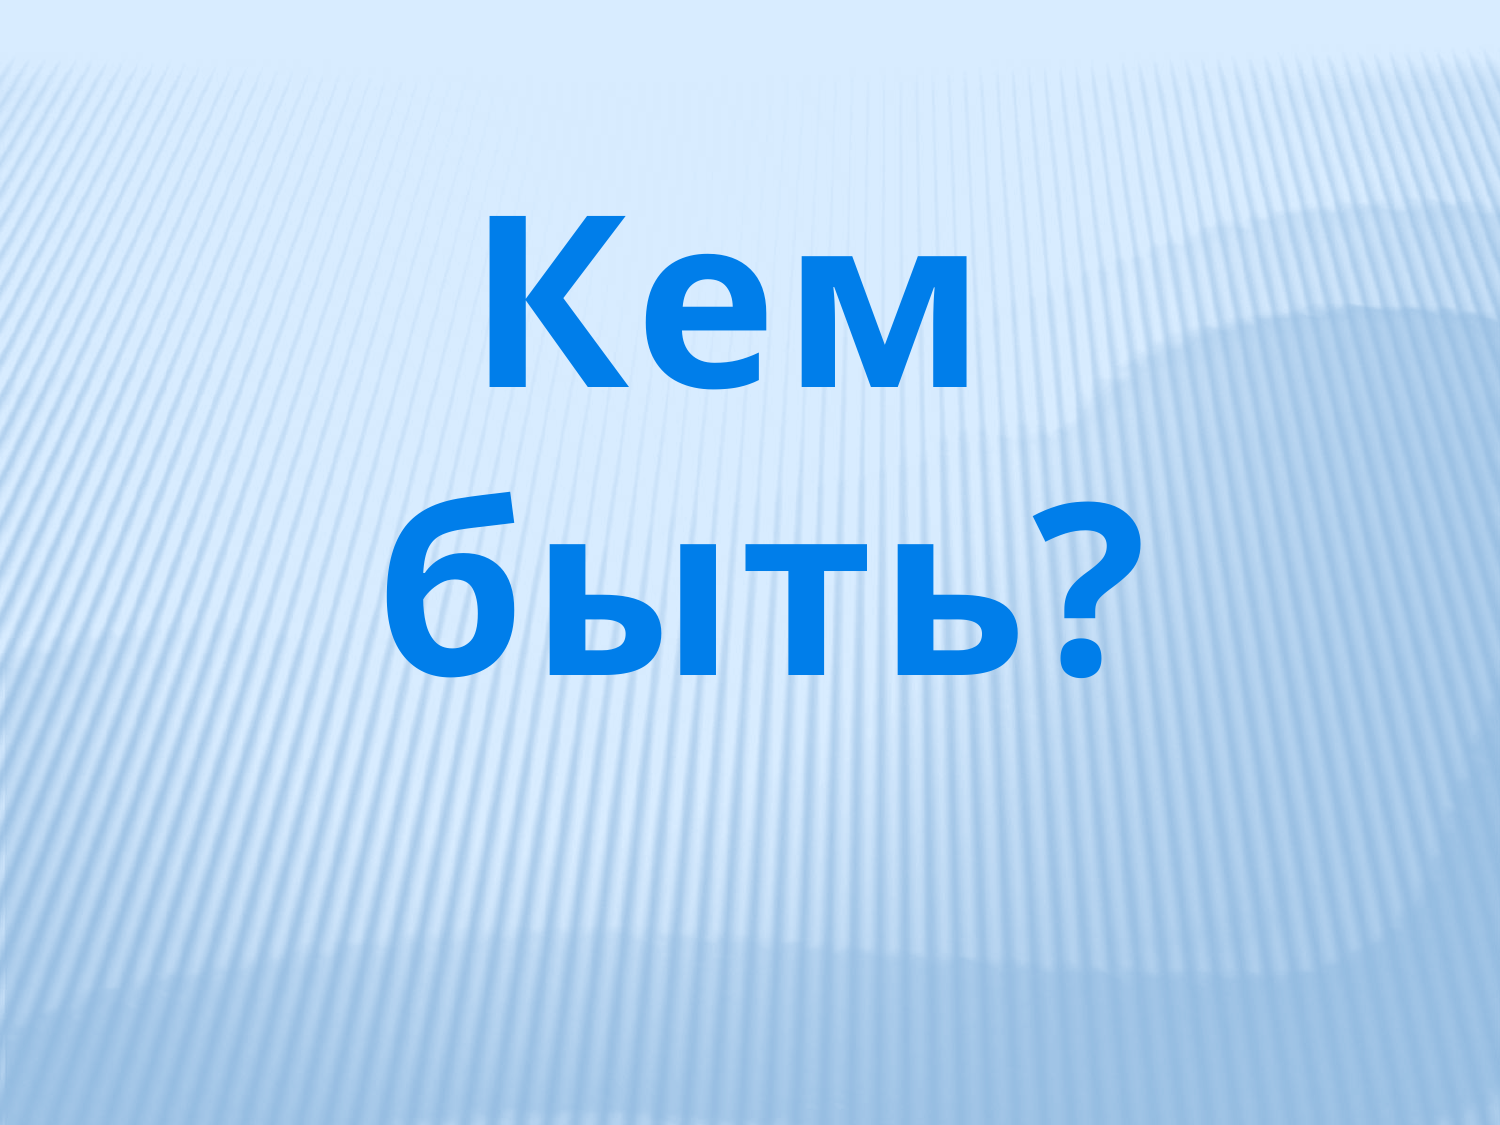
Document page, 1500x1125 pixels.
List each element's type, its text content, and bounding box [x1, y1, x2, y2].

text_box Кем быть? [222, 140, 1301, 731]
